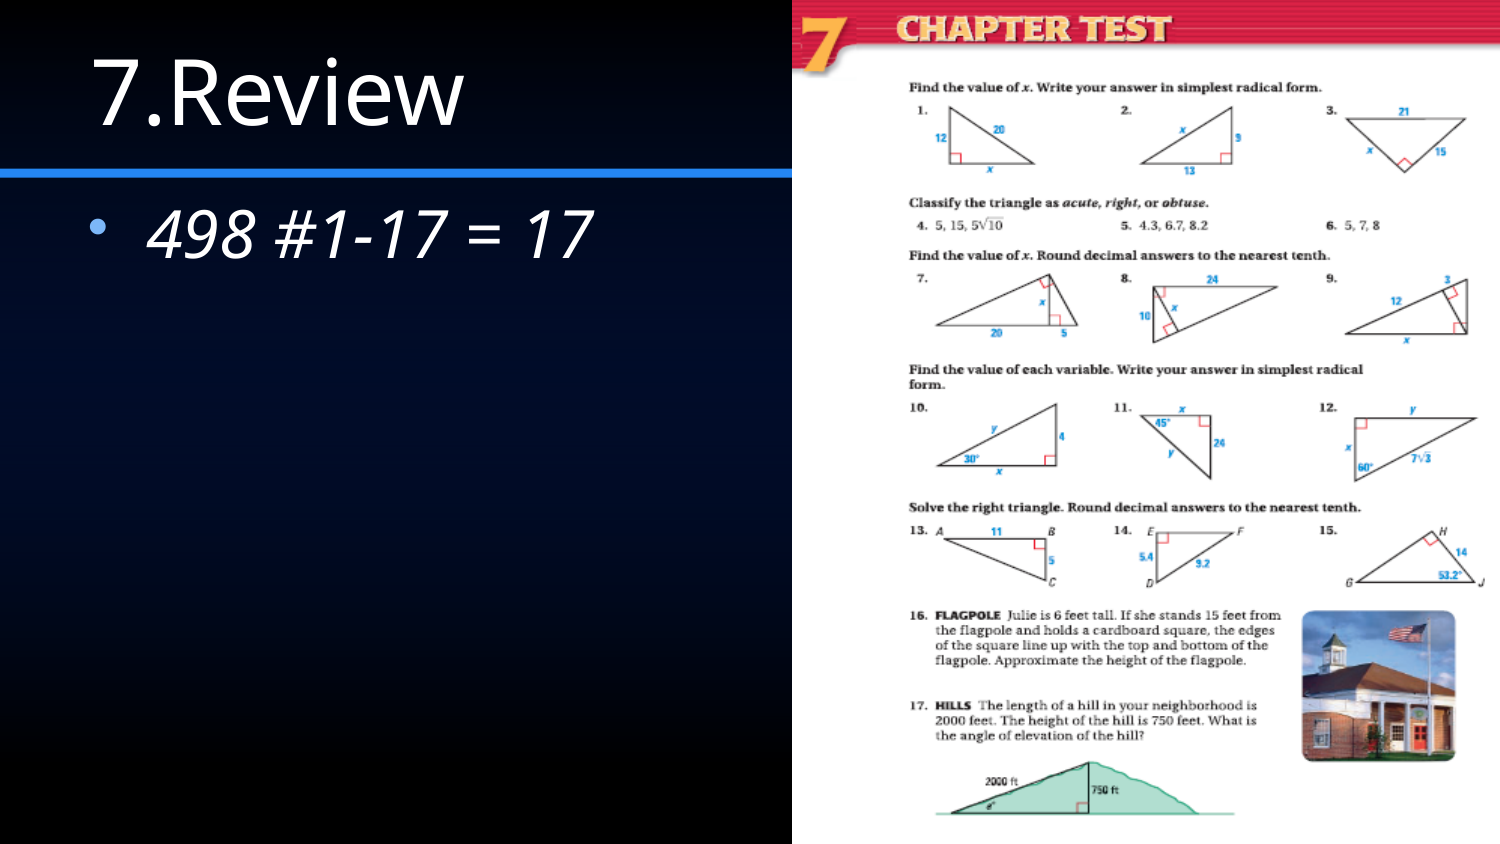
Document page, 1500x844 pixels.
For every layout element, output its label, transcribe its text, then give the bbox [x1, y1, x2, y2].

picture [792, 0, 1500, 844]
list 498 #1-17 = 17 [75, 184, 792, 754]
title 7.Review [75, 18, 792, 160]
